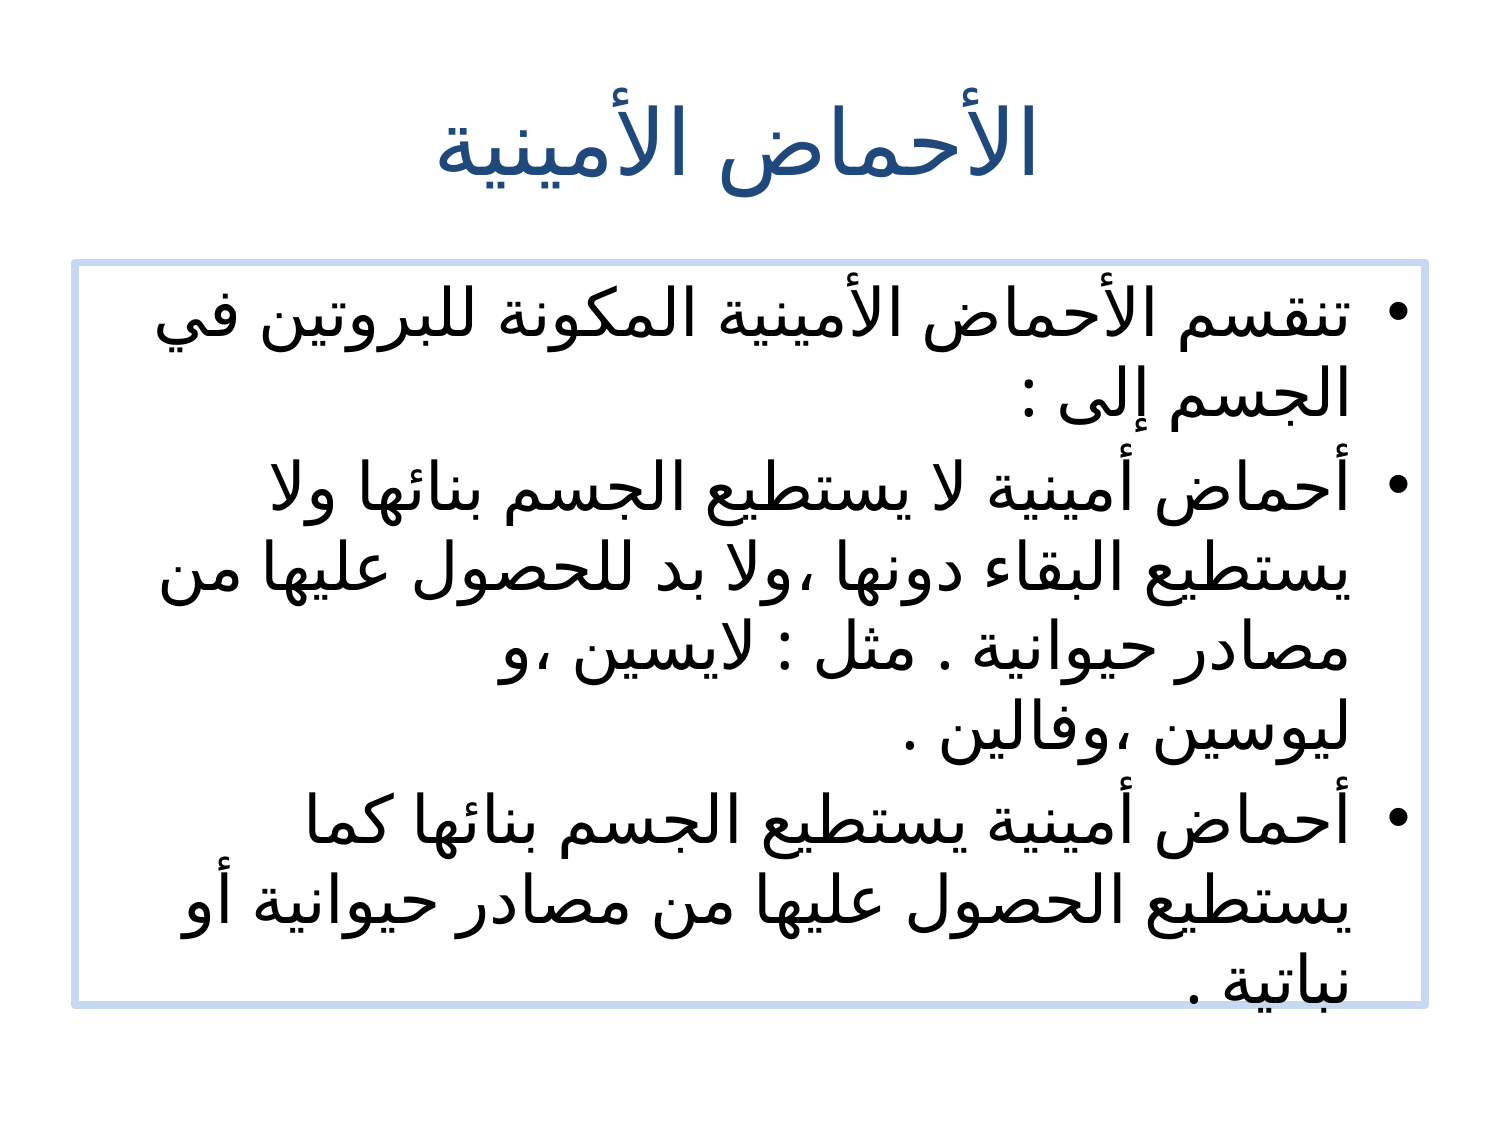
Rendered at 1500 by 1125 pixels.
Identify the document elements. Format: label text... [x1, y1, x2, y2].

list تنقسم الأحماض الأمينية المكونة للبروتين في الجسم إلى : أحماض أمينية لا يستطيع الجسم بنائها ولا يستطيع البقاء دونها ،ولا بد للحصول عليها من مصادر حيوانية . مثل : لايسين ،و ليوسين ،وفالين . أحماض أمينية يستطيع الجسم بنائها كما يستطيع الحصول عليها من مصادر حيوانية أو نباتية . [75, 262, 1425, 1005]
title الأحماض الأمينية [75, 45, 1425, 233]
